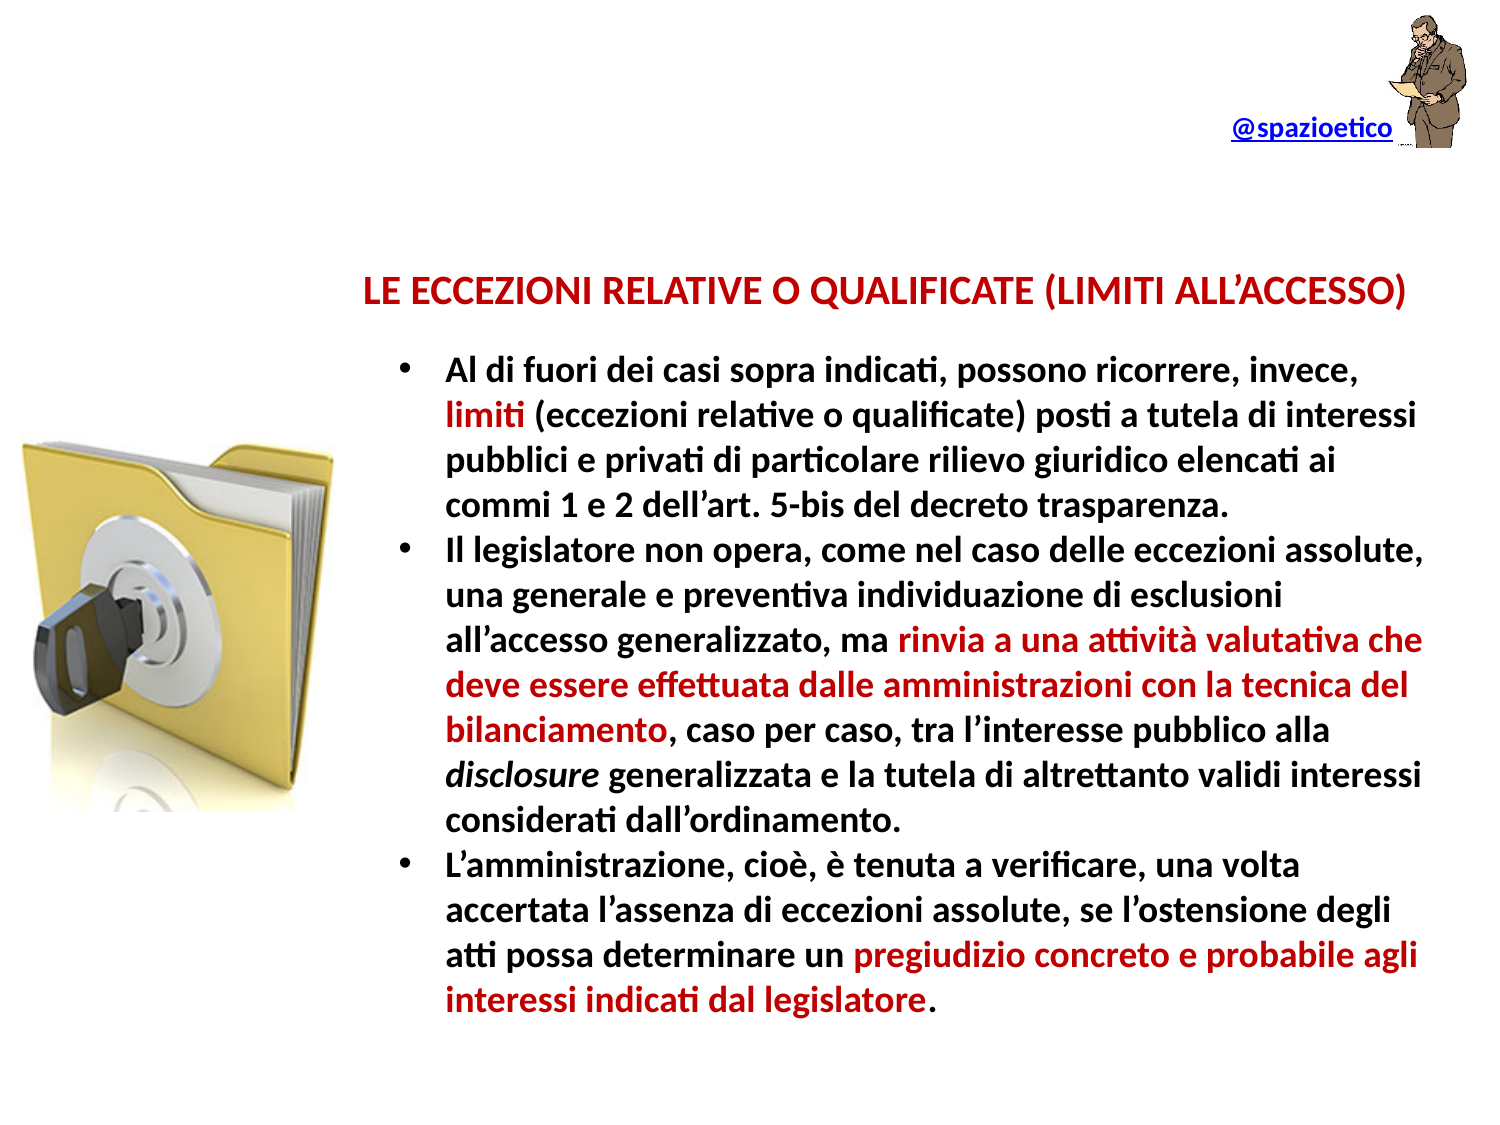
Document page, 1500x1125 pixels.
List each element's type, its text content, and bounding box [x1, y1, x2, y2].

picture [1372, 7, 1488, 148]
picture [17, 420, 349, 812]
text_box Al di fuori dei casi sopra indicati, possono ricorrere, invece, limiti (eccezioni relative o qualificate) posti a tutela di interessi pubblici e privati di particolare rilievo giuridico elencati ai commi 1 e 2 dell’art. 5-bis del decreto trasparenza. Il legislatore non opera, come nel caso delle eccezioni assolute, una generale e preventiva individuazione di esclusioni all’accesso generalizzato, ma rinvia a una attività valutativa che deve essere effettuata dalle amministrazioni con la tecnica del bilanciamento, caso per caso, tra l’interesse pubblico alla disclosure generalizzata e la tutela di altrettanto validi interessi considerati dall’ordinamento. L’amministrazione, cioè, è tenuta a verificare, una volta accertata l’assenza di eccezioni assolute, se l’ostensione degli atti possa determinare un pregiudizio concreto e probabile agli interessi indicati dal legislatore. [383, 338, 1447, 1028]
text_box LE ECCEZIONI RELATIVE O QUALIFICATE (LIMITI ALL’ACCESSO) [348, 255, 1471, 321]
